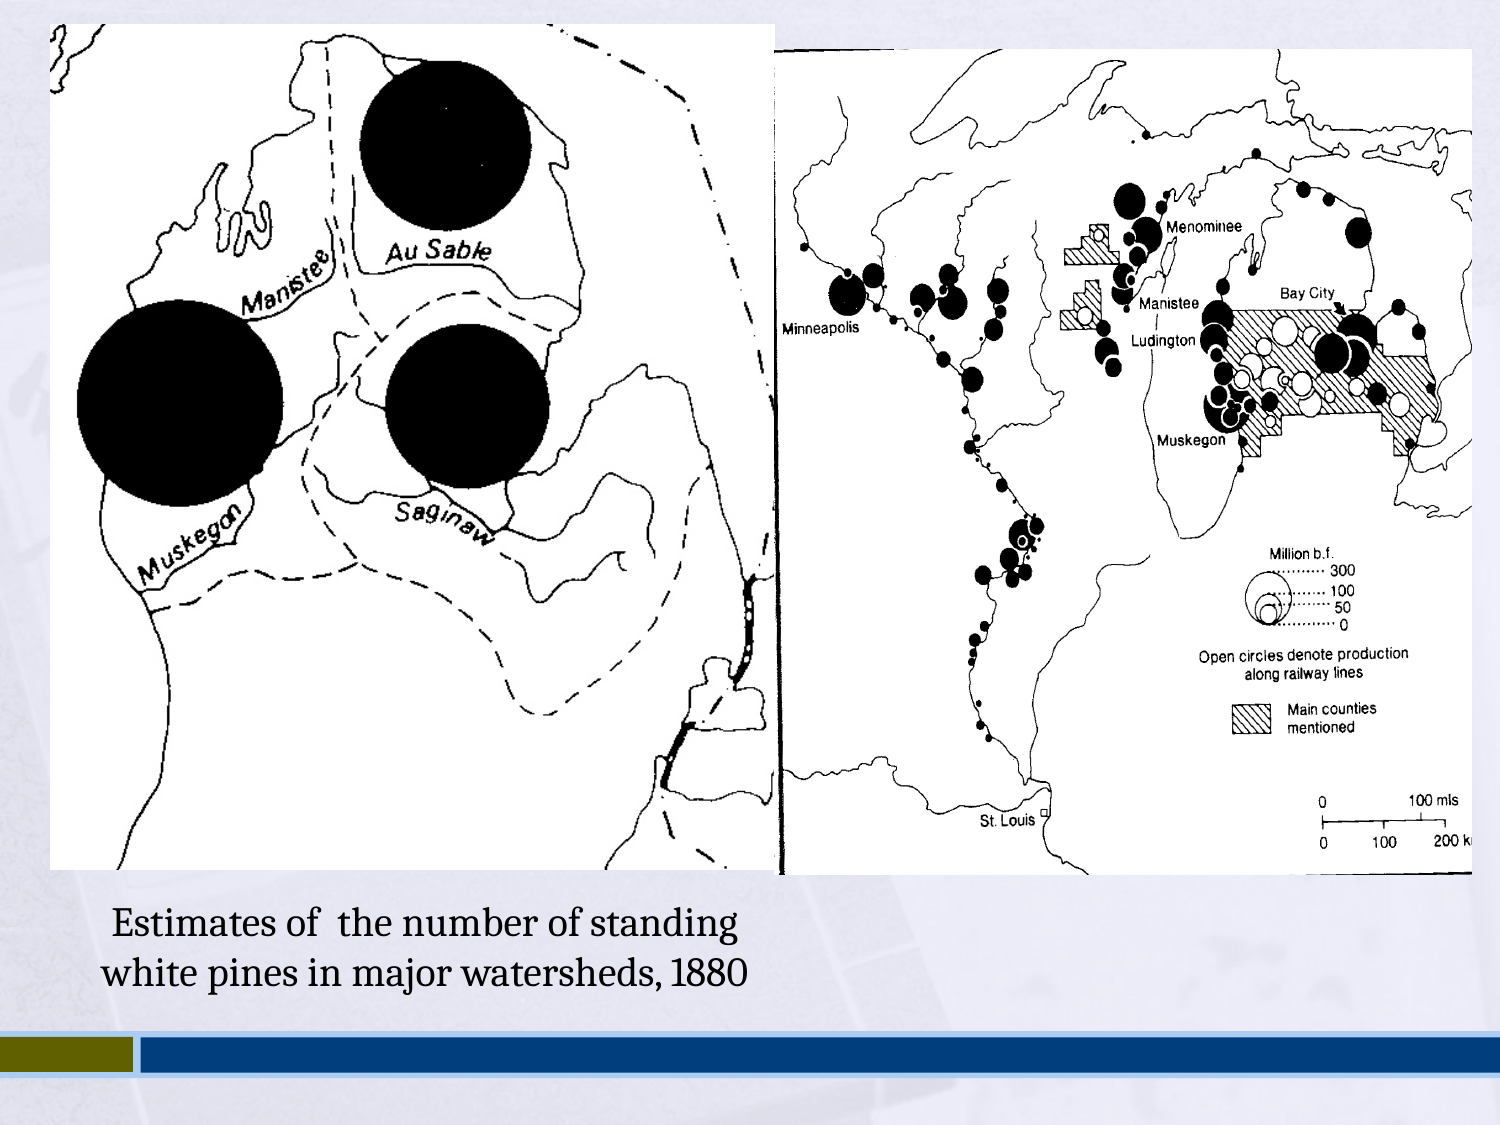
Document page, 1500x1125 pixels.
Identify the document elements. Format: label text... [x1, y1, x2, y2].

picture [49, 24, 1473, 876]
text_box Estimates of the number of standing white pines in major watersheds, 1880 [49, 887, 800, 1003]
